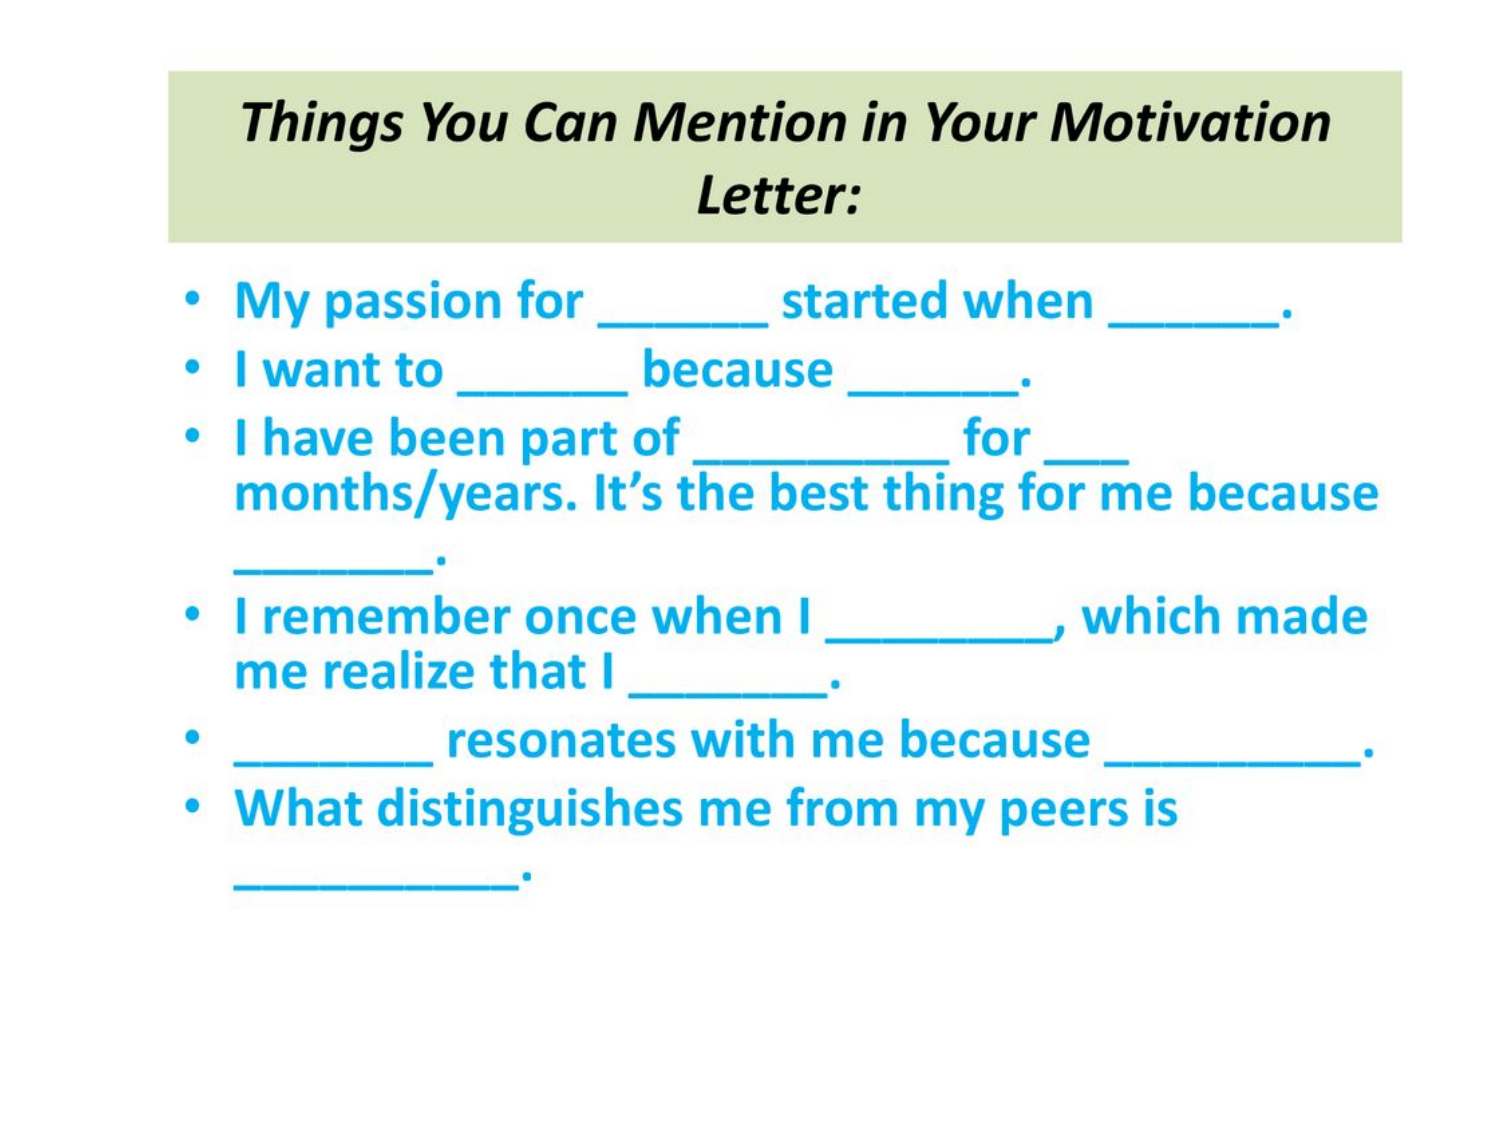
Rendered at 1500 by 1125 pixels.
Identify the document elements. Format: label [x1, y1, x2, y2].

picture [100, 30, 1471, 1059]
